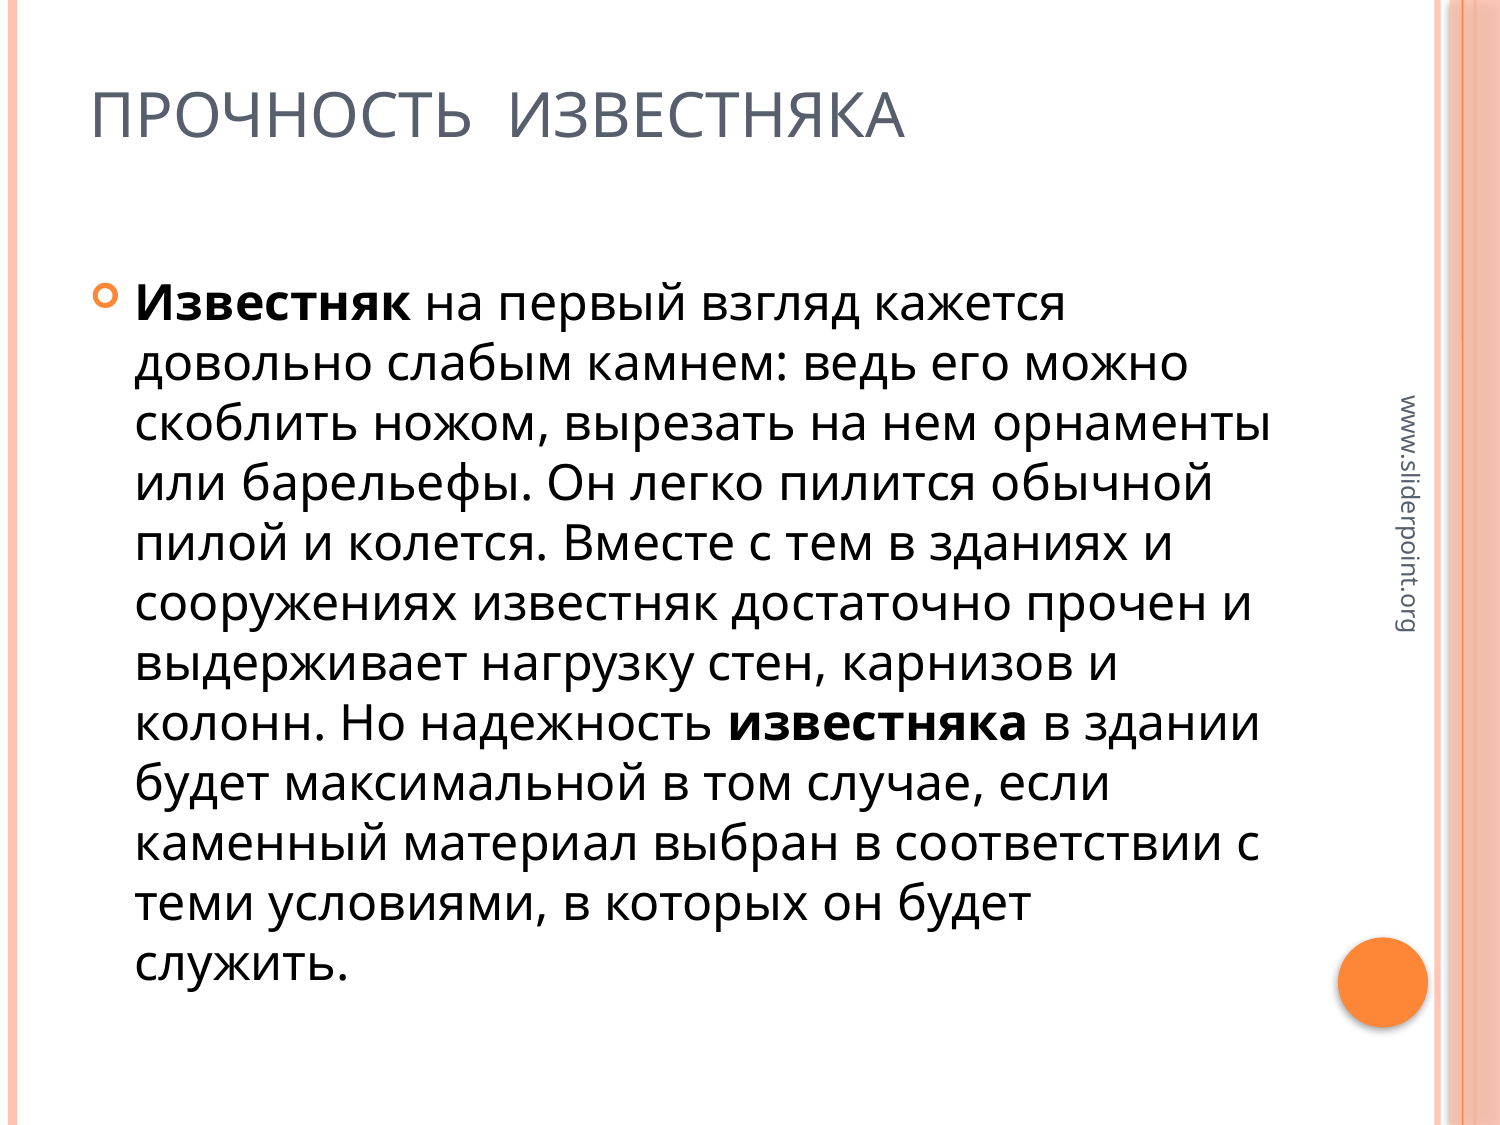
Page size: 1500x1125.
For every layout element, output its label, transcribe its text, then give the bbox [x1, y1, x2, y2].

title Прочность известняка [75, 45, 1300, 233]
list Известняк на первый взгляд кажется довольно слабым камнем: ведь его можно скоблить ножом, вырезать на нем орнаменты или барельефы. Он легко пилится обычной пилой и колется. Вместе с тем в зданиях и сооружениях известняк достаточно прочен и выдерживает нагрузку стен, карнизов и колонн. Но надежность известняка в здании будет максимальной в том случае, если каменный материал выбран в соответствии с теми условиями, в которых он будет служить. [75, 262, 1300, 1062]
footer www.sliderpoint.org [1379, 380, 1440, 906]
